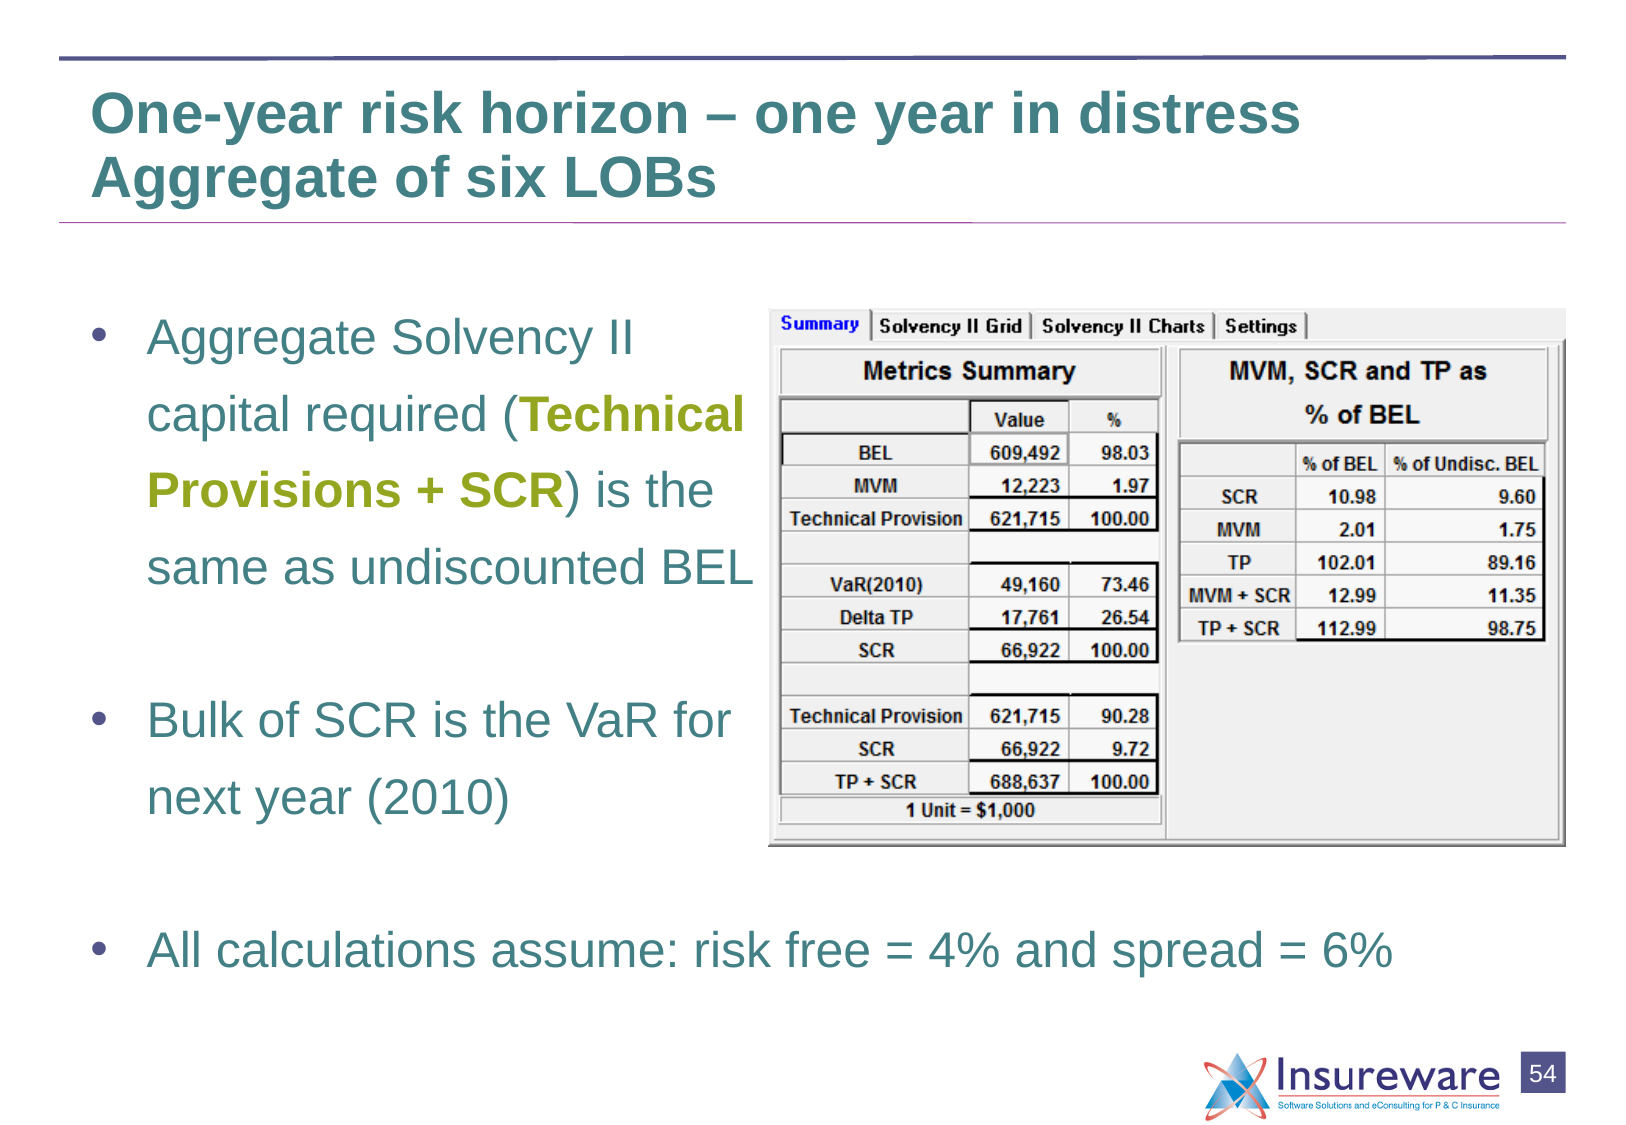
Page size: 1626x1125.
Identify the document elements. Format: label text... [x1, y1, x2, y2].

title One-year risk horizon – one year in distress Aggregate of six LOBs [90, 79, 1568, 204]
list Aggregate Solvency II capital required (Technical Provisions + SCR) is the same as undiscounted BEL Bulk of SCR is the VaR for next year (2010) All calculations assume: risk free = 4% and spread = 6% [90, 304, 1568, 1006]
picture [1202, 1052, 1500, 1122]
slide_number 53 [1520, 1051, 1566, 1093]
picture [768, 308, 1566, 847]
